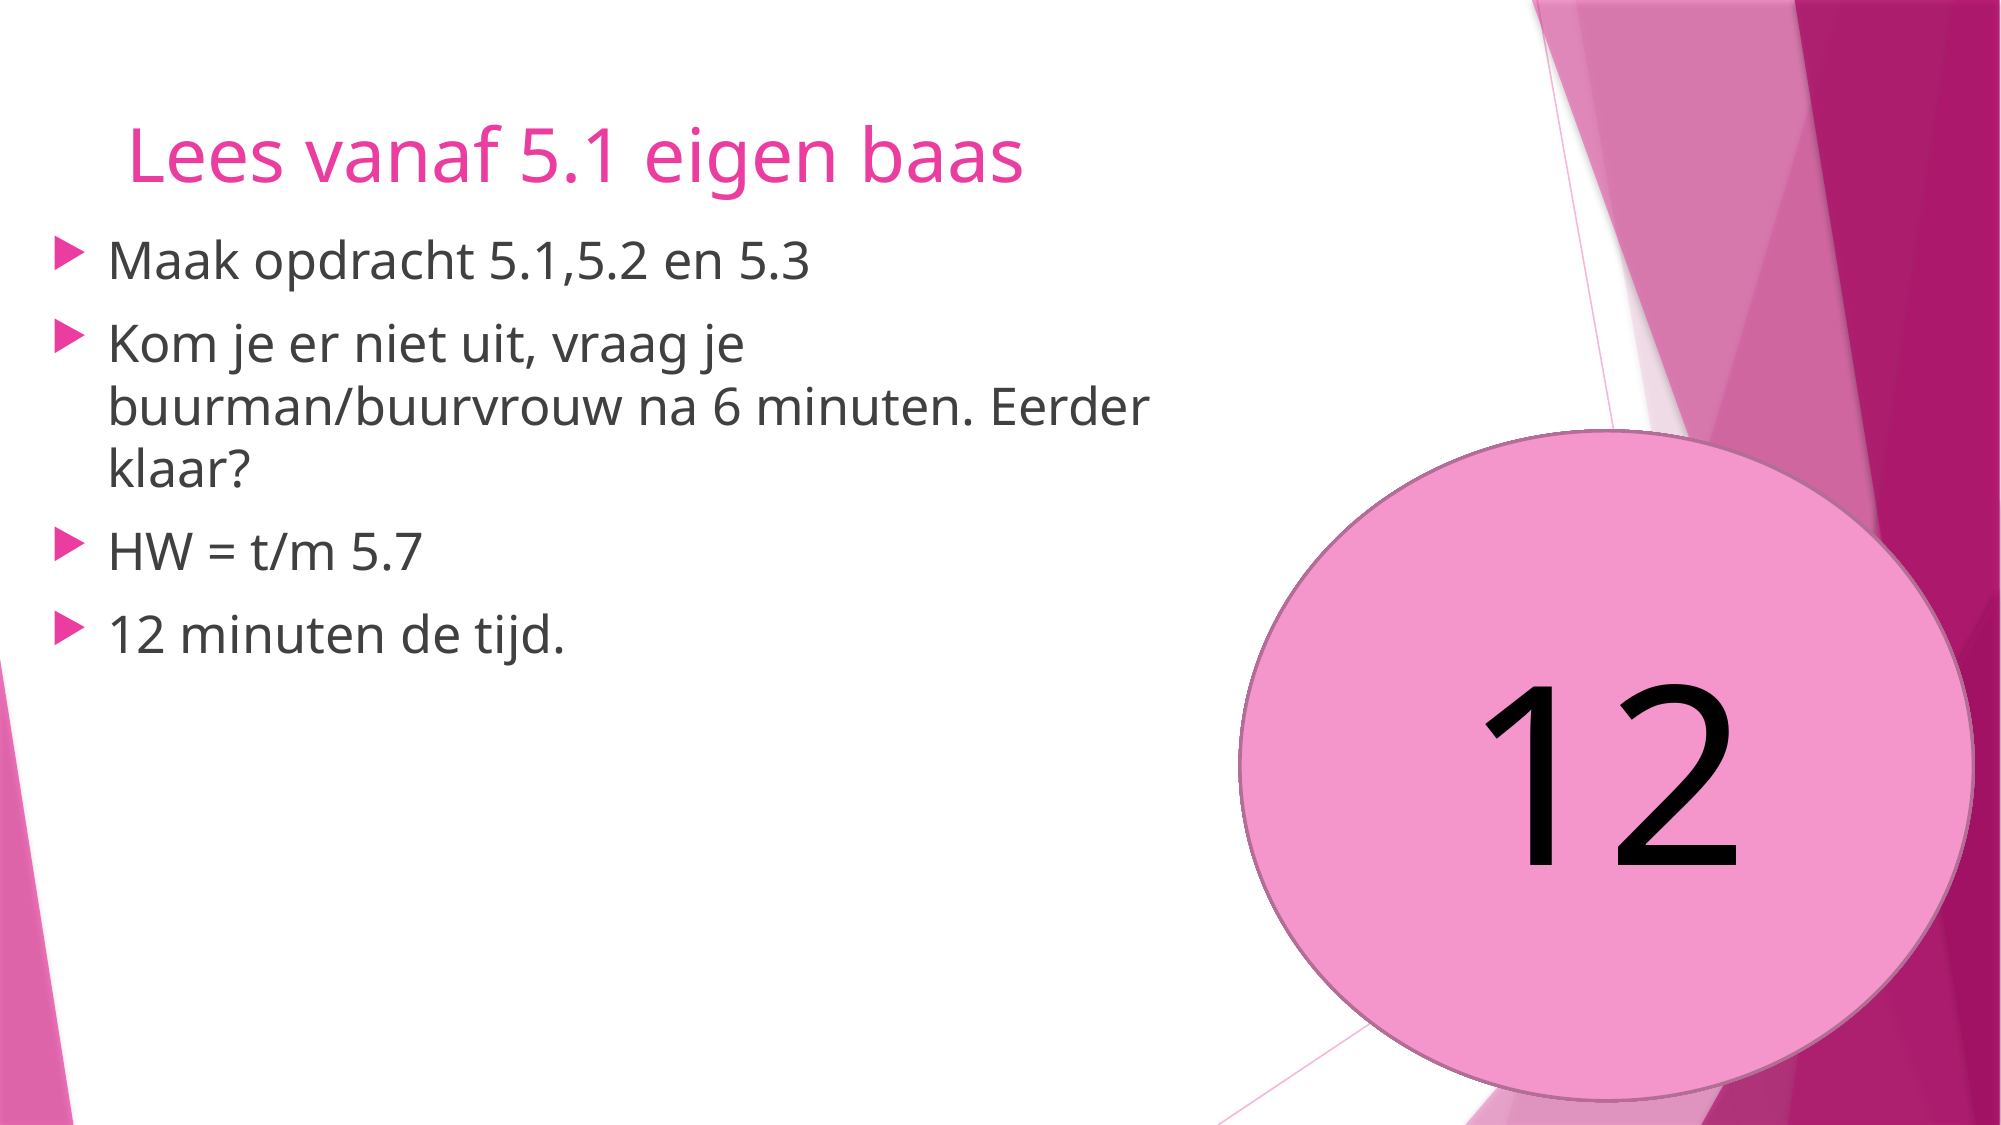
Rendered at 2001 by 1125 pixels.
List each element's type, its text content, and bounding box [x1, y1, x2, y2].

title Lees vanaf 5.1 eigen baas [111, 99, 1522, 317]
list Maak opdracht 5.1,5.2 en 5.3 Kom je er niet uit, vraag je buurman/buurvrouw na 6 minuten. Eerder klaar? HW = t/m 5.7 12 minuten de tijd. [35, 219, 1241, 1012]
text_box 12 [1238, 429, 1975, 1103]
